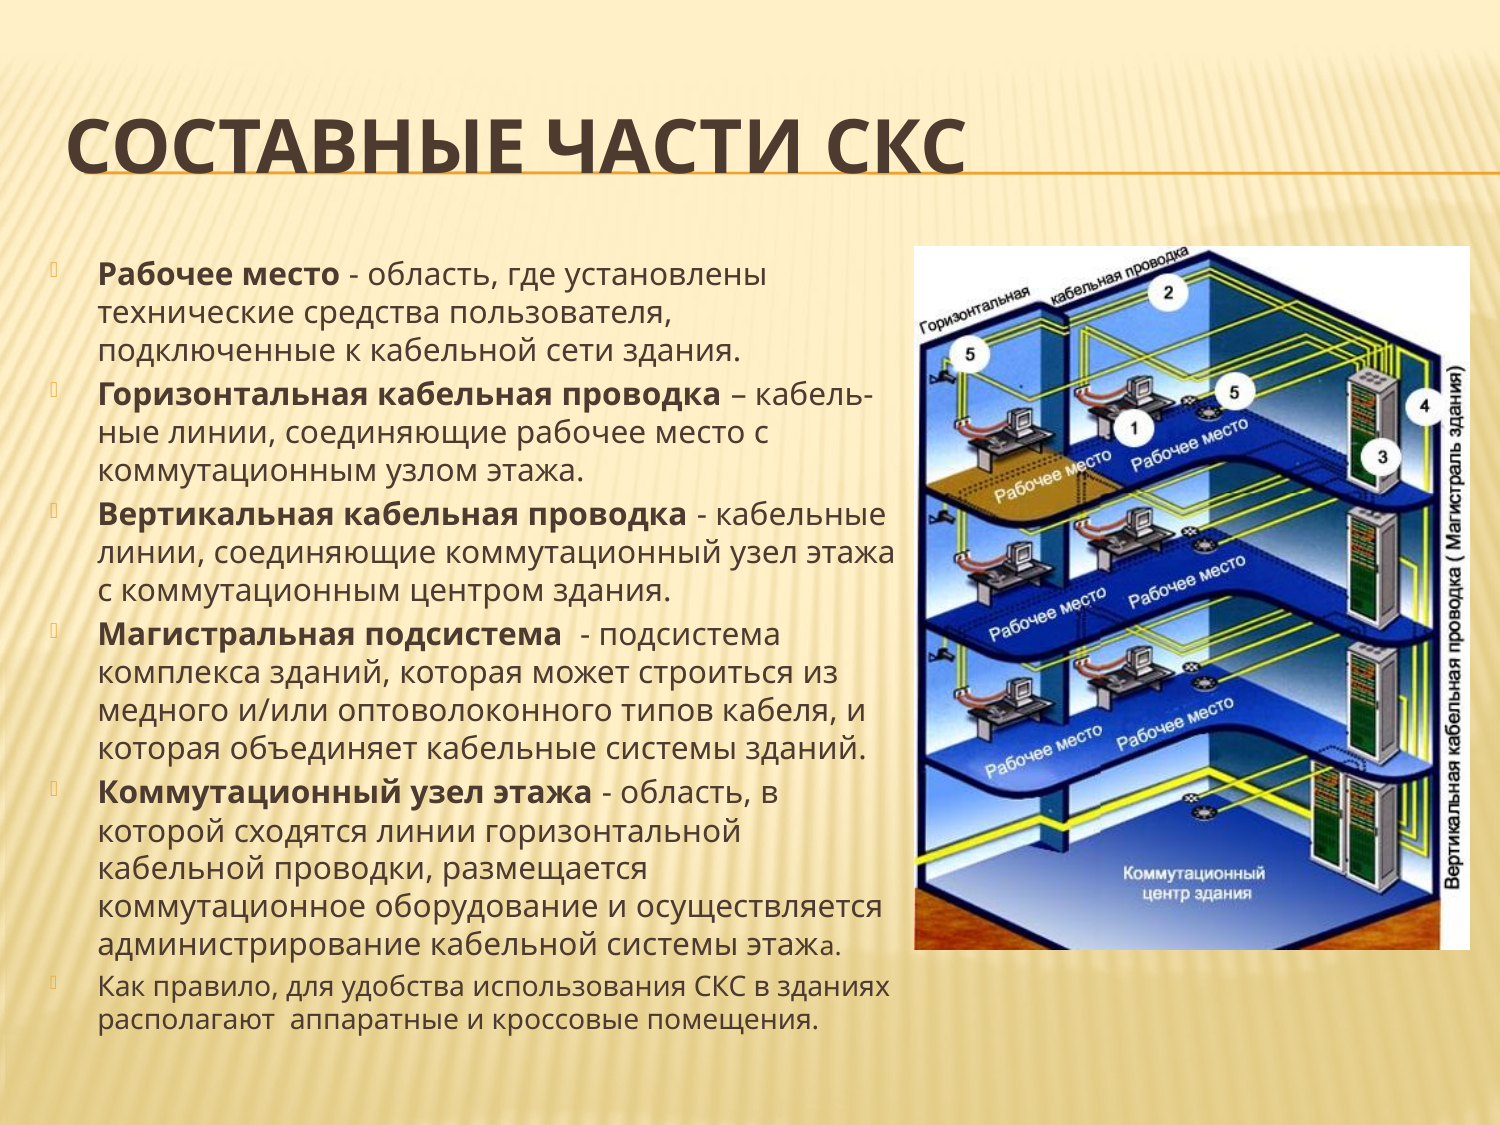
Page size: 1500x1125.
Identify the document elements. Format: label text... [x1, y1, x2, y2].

picture [913, 245, 1471, 950]
title Составные части СКС [50, 75, 1475, 213]
list Рабочее место - область, где установлены технические средства пользователя, подключенные к кабельной сети здания. Горизонтальная кабельная проводка – кабель-ные линии, соединяющие рабочее место с коммутационным узлом этажа. Вертикальная кабельная проводка - кабельные линии, соединяющие коммутационный узел этажа с коммутационным центром здания. Магистральная подсистема - подсистема комплекса зданий, которая может строиться из медного и/или оптоволоконного типов кабеля, и которая объединяет кабельные системы зданий. Коммутационный узел этажа - область, в которой сходятся линии горизонтальной кабельной проводки, размещается коммутационное оборудование и осуществляется администрирование кабельной системы этажа. Как правило, для удобства использования скс в зданиях располагают аппаратные и кроссовые помещения. [35, 246, 914, 1090]
